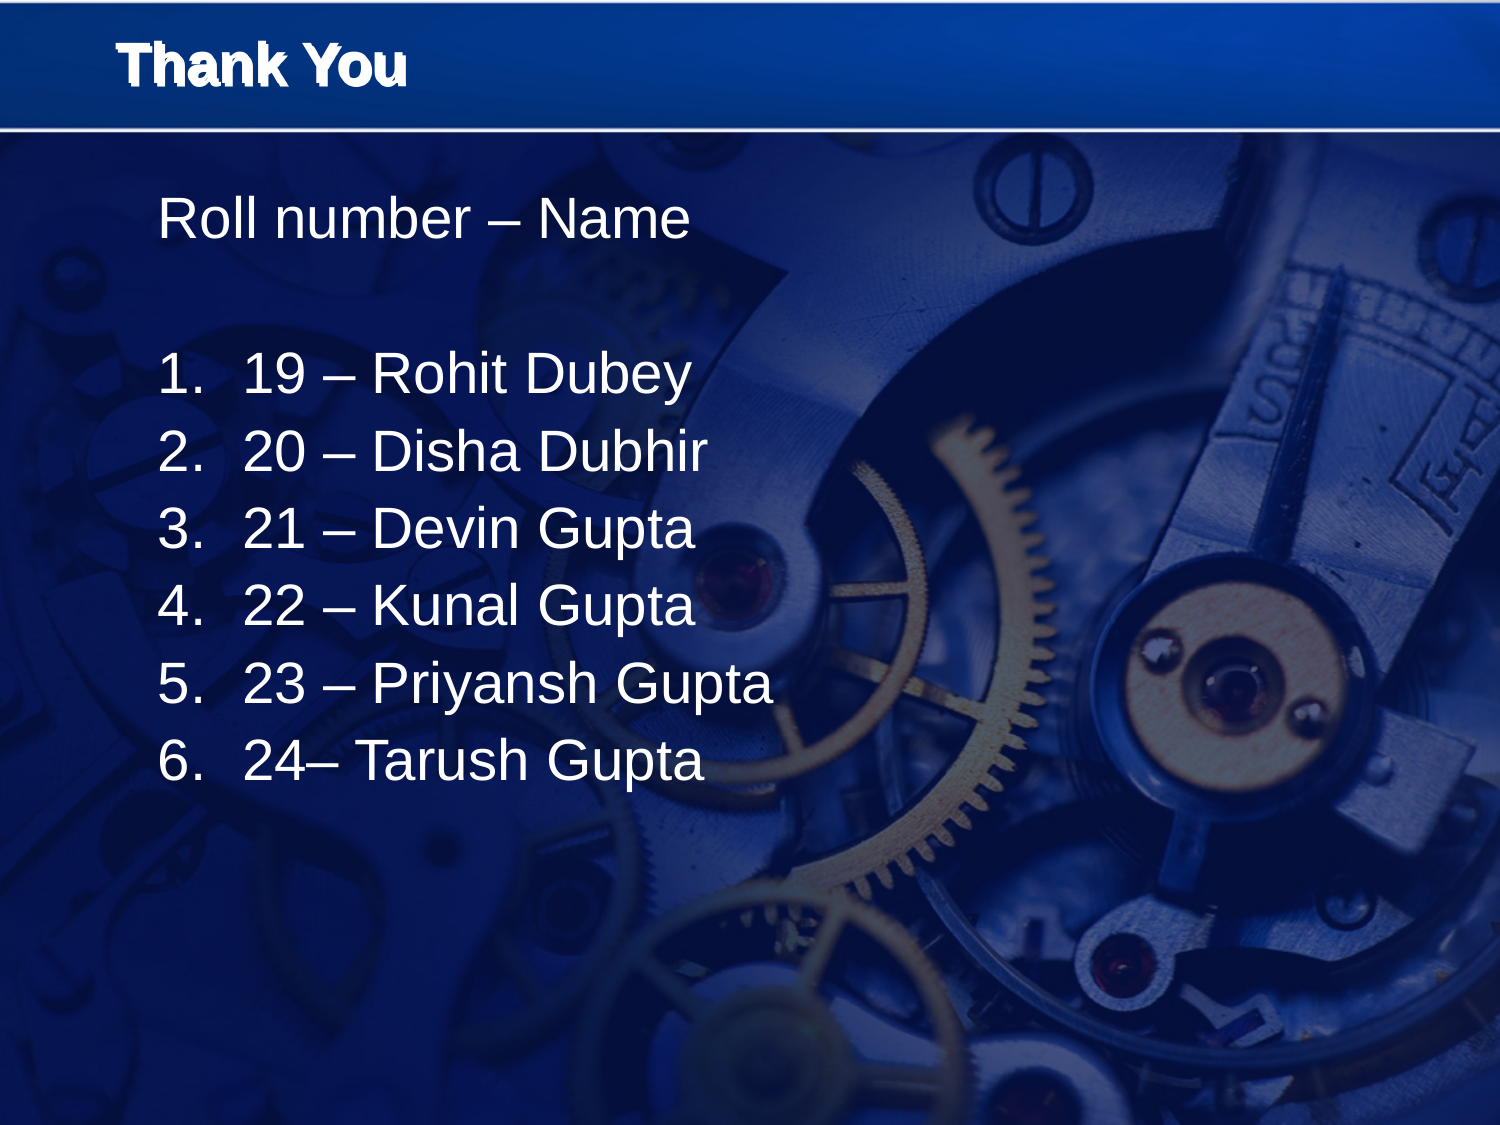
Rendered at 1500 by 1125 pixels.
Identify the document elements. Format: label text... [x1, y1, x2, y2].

title Thank You [100, 19, 998, 103]
list Roll number – Name 19 – Rohit Dubey 20 – Disha Dubhir 21 – Devin Gupta 22 – Kunal Gupta 23 – Priyansh Gupta 24– Tarush Gupta [123, 172, 1164, 965]
picture [0, 0, 1500, 1125]
